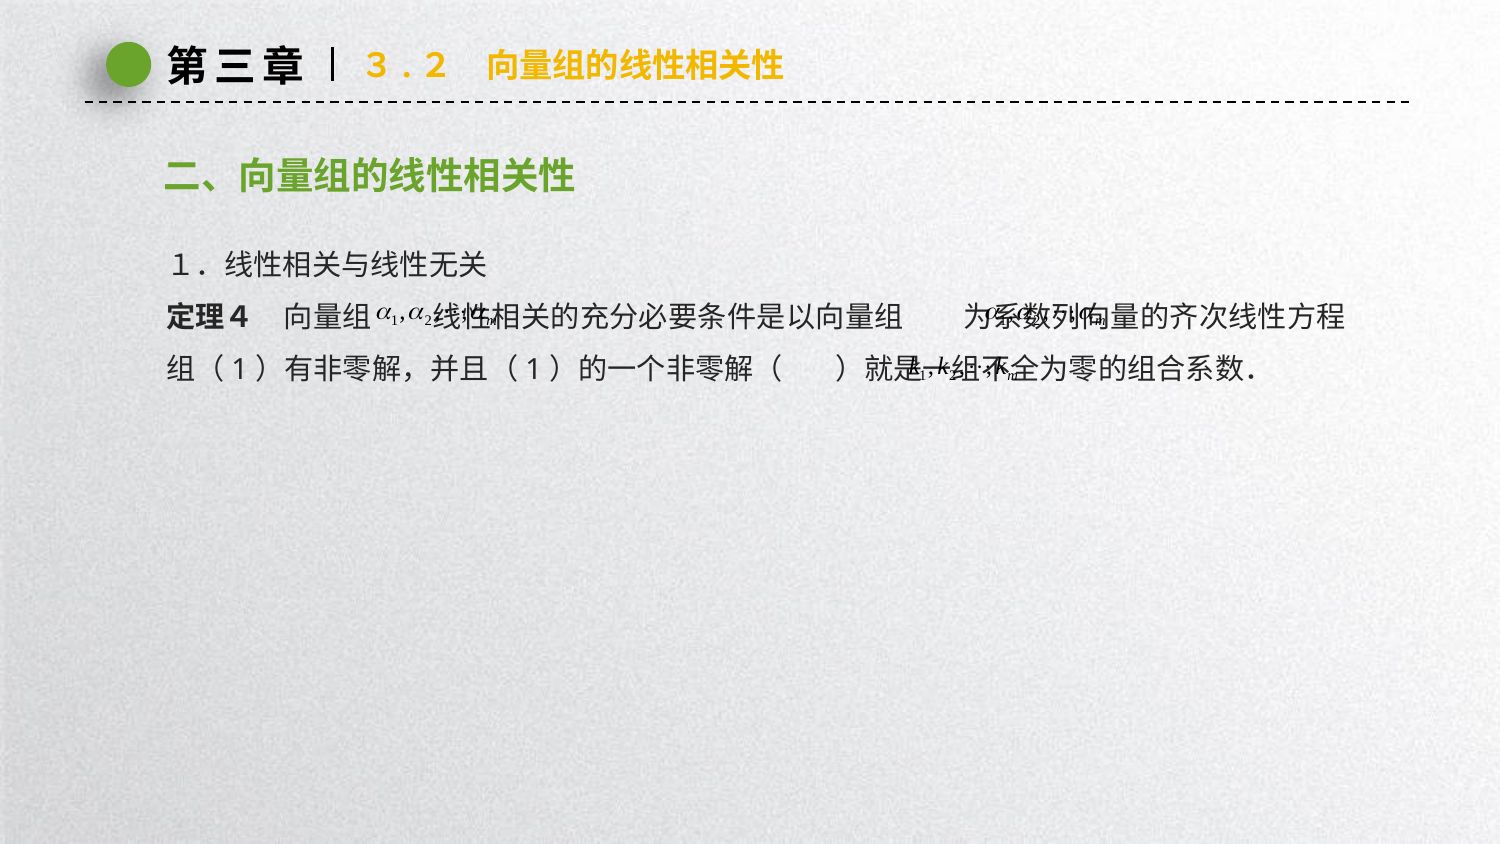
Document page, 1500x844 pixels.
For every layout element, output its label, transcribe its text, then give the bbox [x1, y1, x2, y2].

text_box １．线性相关与线性无关 定理４ 向量组 线性相关的充分必要条件是以向量组 为系数列向量的齐次线性方程组（1）有非零解，并且（1）的一个非零解（ ）就是一组不全为零的组合系数． [151, 220, 1362, 393]
text_box 第三章 [152, 32, 320, 97]
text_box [372, 293, 503, 332]
picture [0, 0, 1500, 844]
text_box [104, 39, 152, 90]
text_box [981, 293, 1111, 332]
text_box ３.２ 向量组的线性相关性 [346, 37, 800, 92]
text_box 二、向量组的线性相关性 [148, 144, 1360, 205]
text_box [904, 349, 1022, 388]
